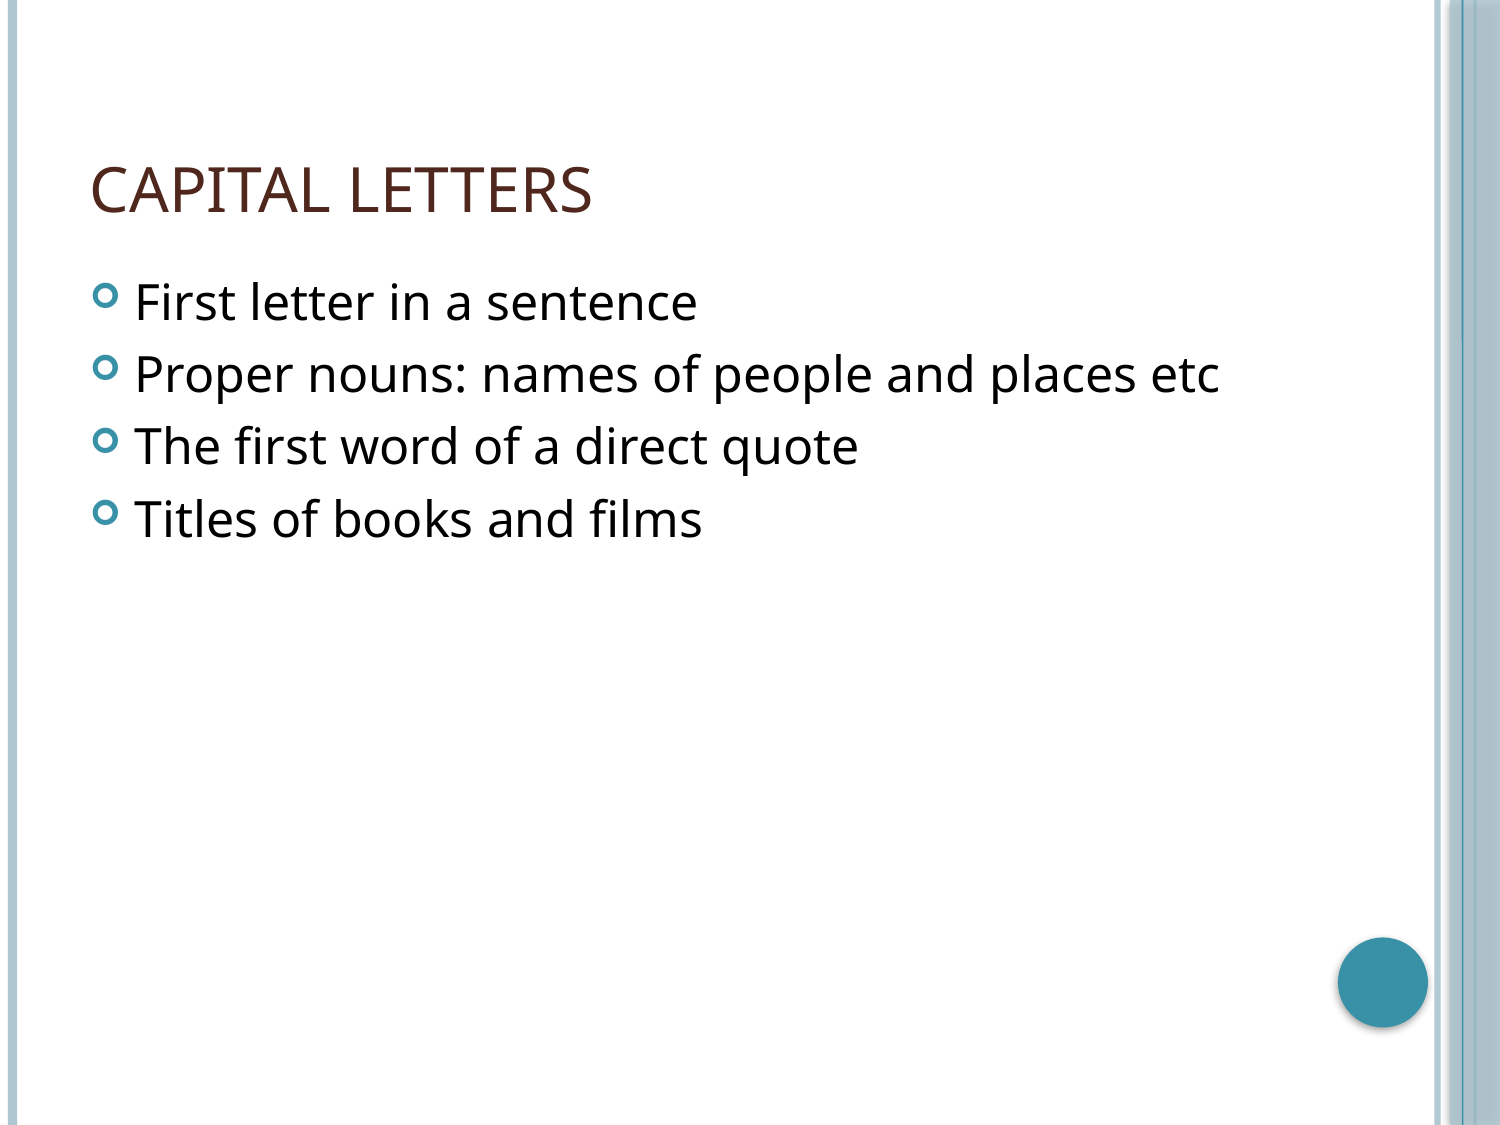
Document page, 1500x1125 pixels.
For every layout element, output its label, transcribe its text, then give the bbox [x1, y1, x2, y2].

title Capital Letters [75, 45, 1300, 233]
list First letter in a sentence Proper nouns: names of people and places etc The first word of a direct quote Titles of books and films [75, 262, 1300, 1062]
